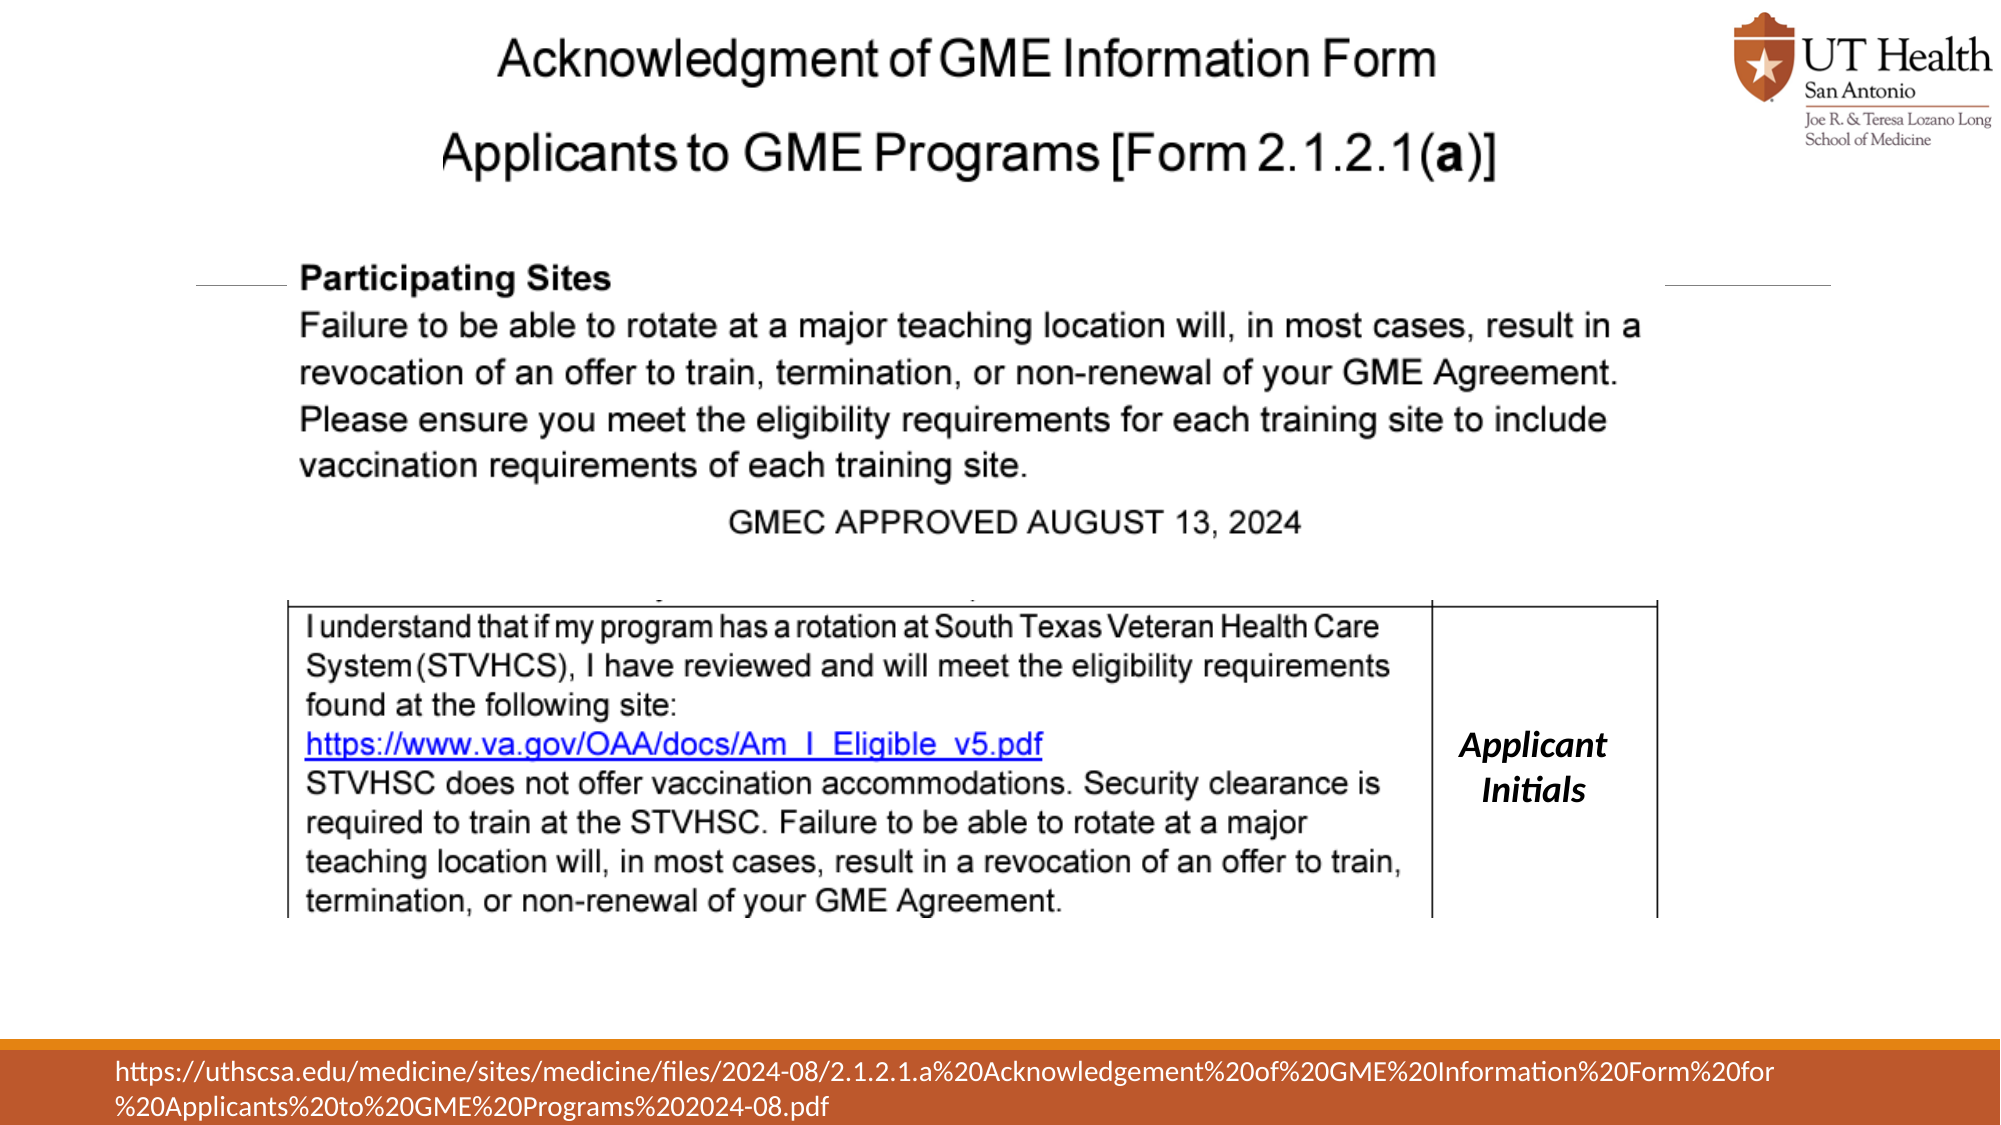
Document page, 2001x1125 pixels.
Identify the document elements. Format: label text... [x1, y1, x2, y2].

picture [286, 237, 1666, 540]
picture [1732, 10, 1996, 150]
picture [442, 14, 1504, 191]
text_box https://uthscsa.edu/medicine/sites/medicine/files/2024-08/2.1.2.1.a%20Acknowledgement%20of%20GME%20Information%20Form%20for%20Applicants%20to%20GME%20Programs%202024-08.pdf [99, 1045, 1965, 1125]
picture [285, 600, 1661, 919]
